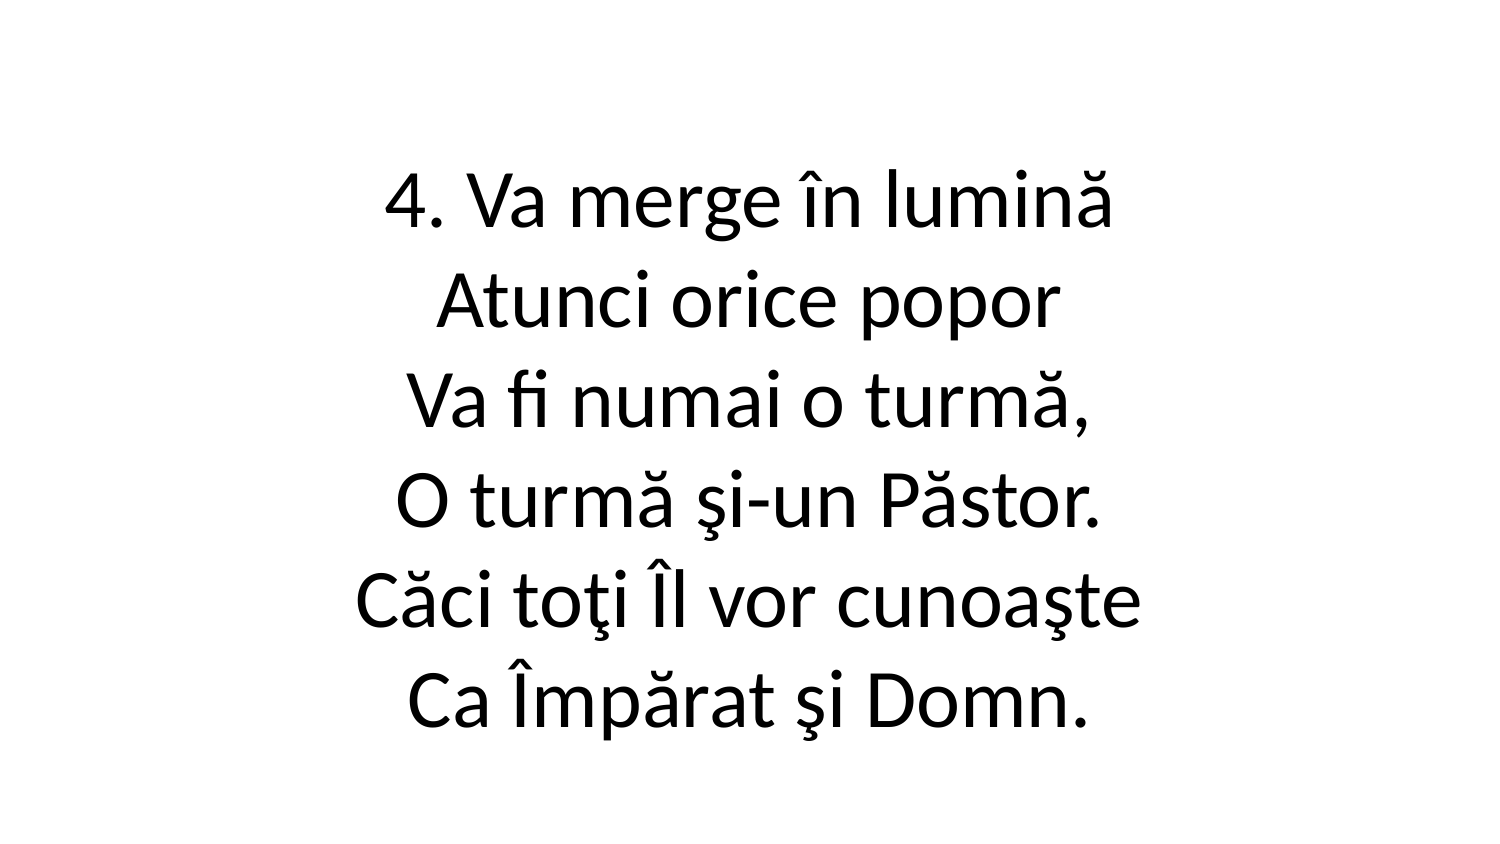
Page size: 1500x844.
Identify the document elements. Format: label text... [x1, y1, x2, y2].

text_box 4. Va merge în lumină Atunci orice popor Va fi numai o turmă, O turmă şi-un Păstor. Căci toţi Îl vor cunoaşte Ca Împărat şi Domn. [340, 92, 1160, 752]
